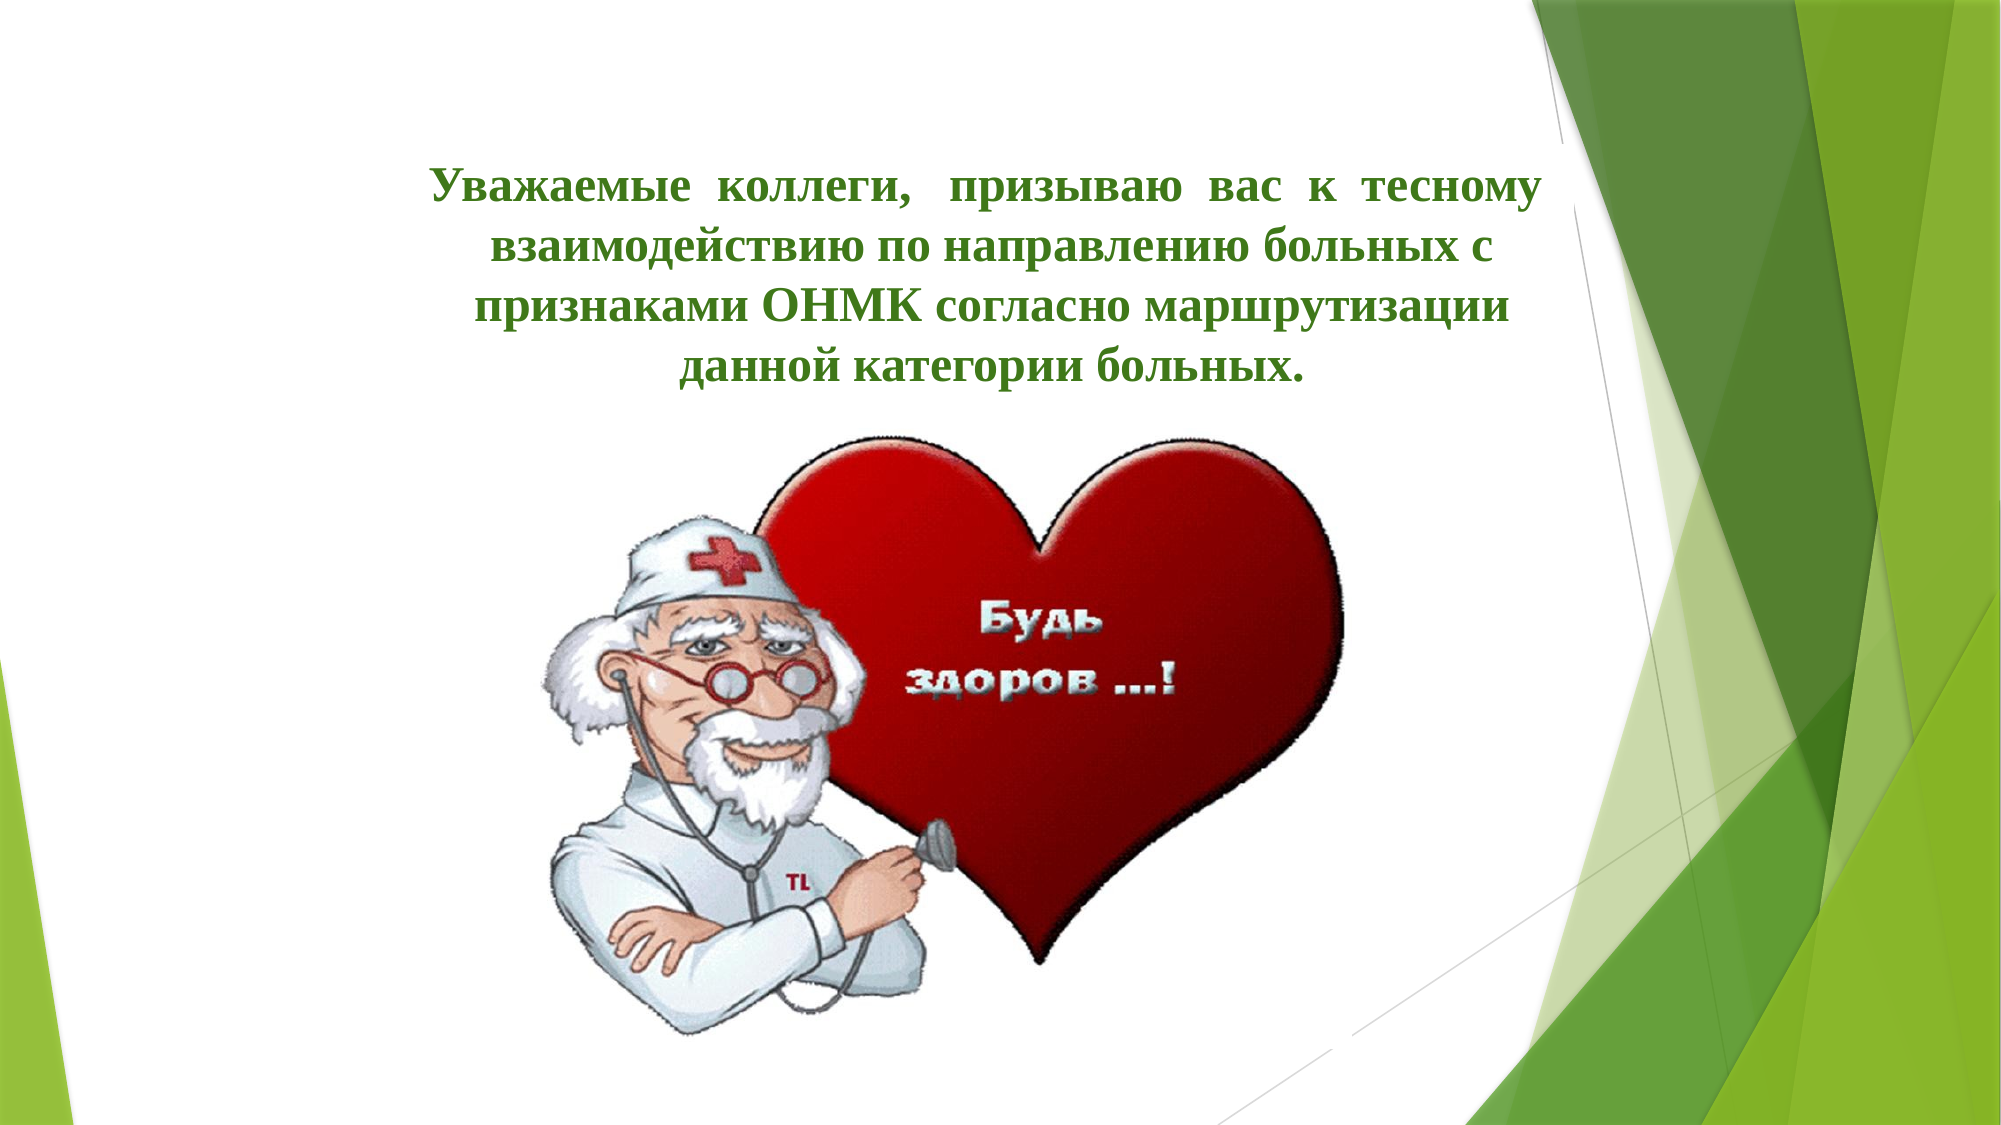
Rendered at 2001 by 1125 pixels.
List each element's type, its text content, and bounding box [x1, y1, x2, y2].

picture [503, 412, 1352, 1050]
text_box Уважаемые коллеги, призываю вас к тесному взаимодействию по направлению больных с признаками ОНМК согласно маршрутизации данной категории больных. [372, 144, 1575, 459]
